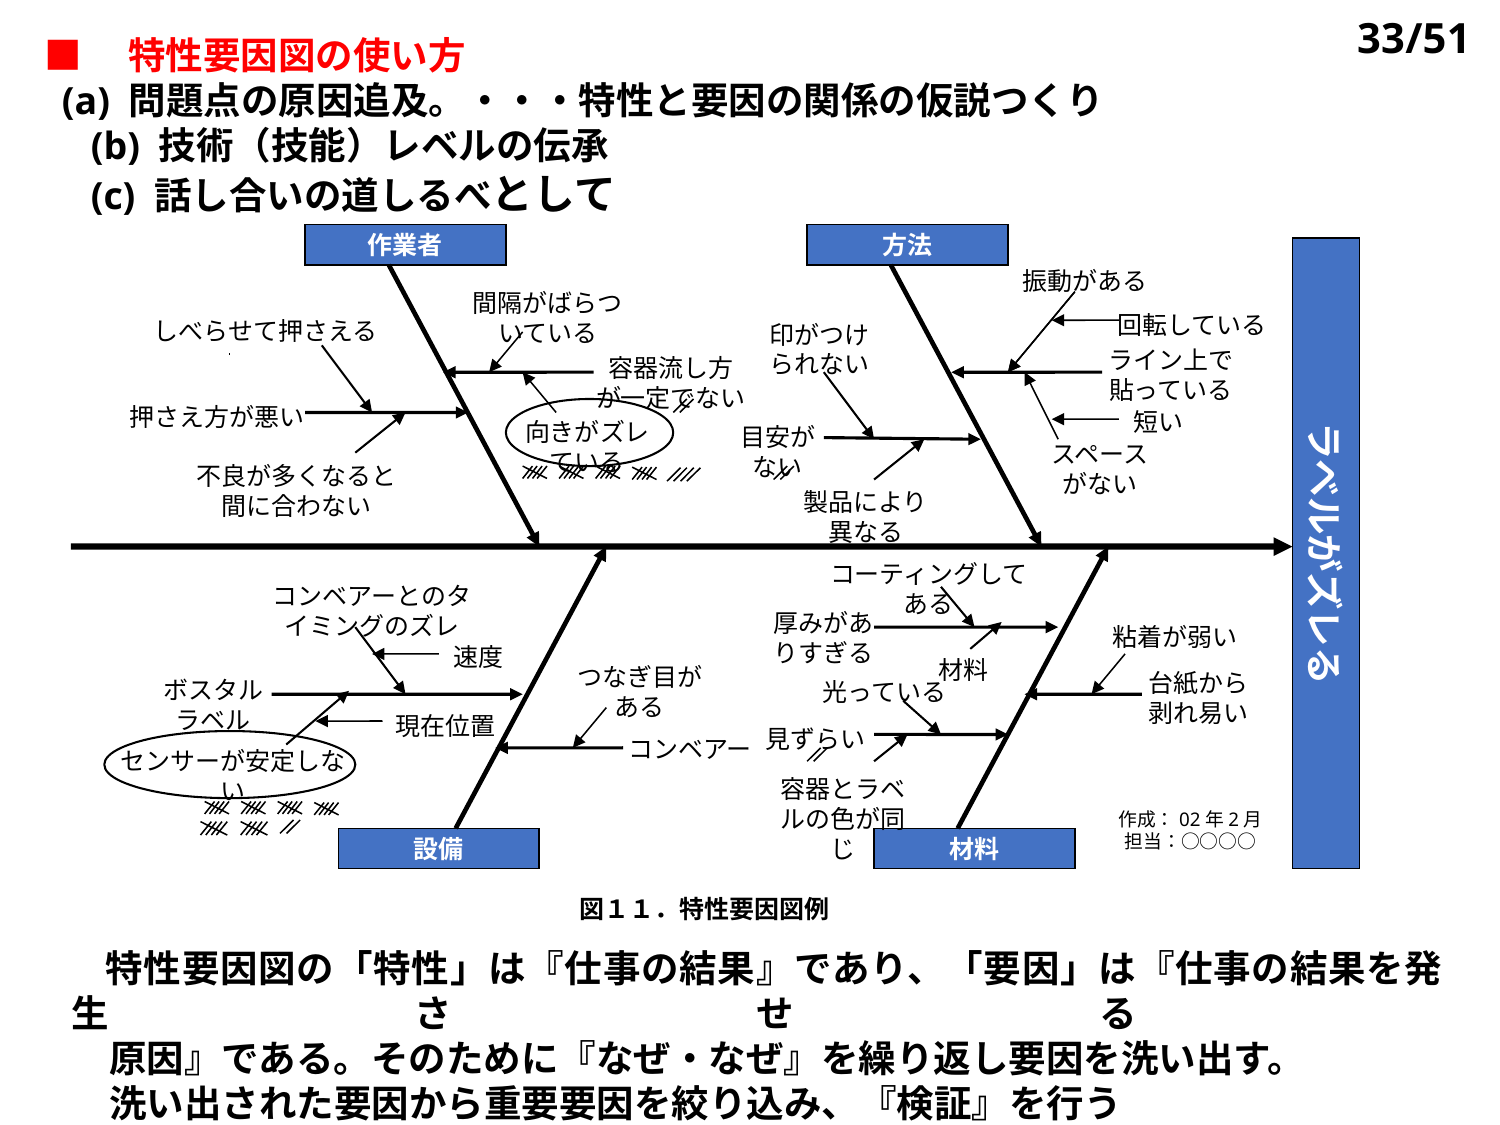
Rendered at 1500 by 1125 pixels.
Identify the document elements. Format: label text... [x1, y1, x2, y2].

text_box 33/51 [1357, 18, 1500, 62]
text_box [70, 224, 1360, 873]
text_box ■ 特性要因図の使い方 (a) 問題点の原因追及。・・・特性と要因の関係の仮説つくり (b) 技術（技能）レベルの伝承 (c) 話し合いの道しるべとして [29, 25, 1226, 226]
text_box 特性要因図の「特性」は『仕事の結果』であり、「要因」は『仕事の結果を発生させる 原因』である。そのために『なぜ・なぜ』を繰り返し要因を洗い出す。 洗い出された要因から重要要因を絞り込み、『検証』を行う [56, 938, 1457, 1120]
text_box [277, 873, 1212, 938]
text_box 図１１．特性要因図例 [563, 886, 845, 932]
